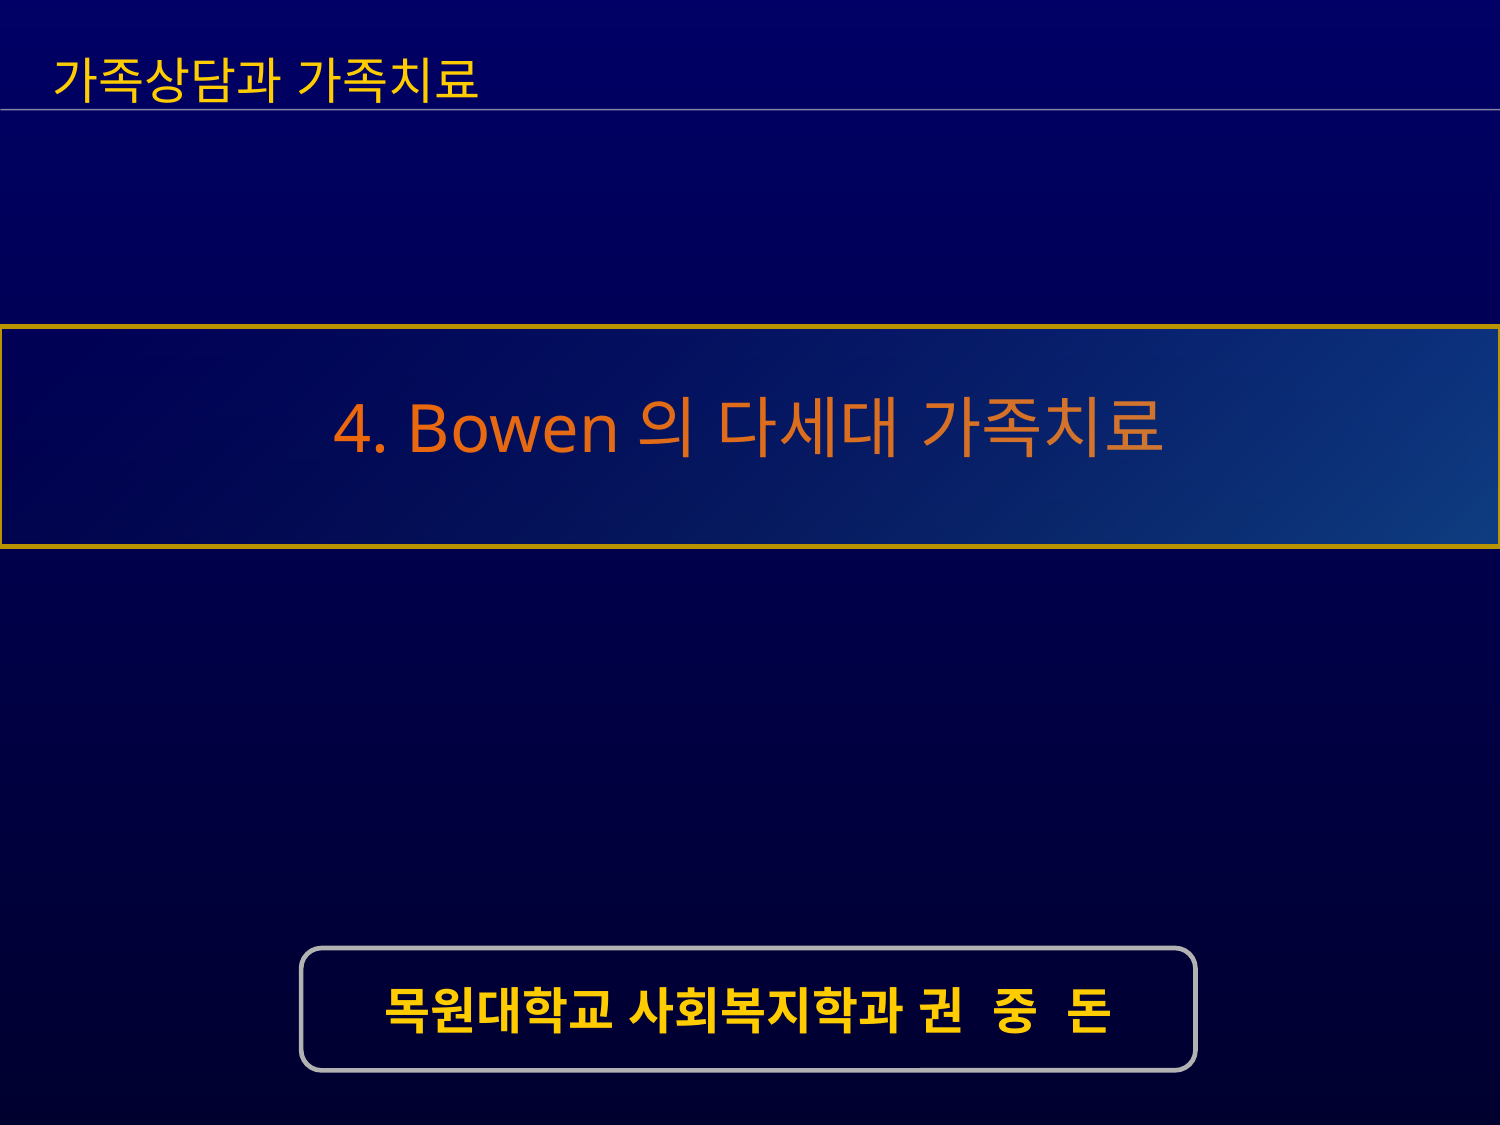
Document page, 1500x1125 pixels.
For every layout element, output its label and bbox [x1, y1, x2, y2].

text_box [0, 42, 1500, 1071]
